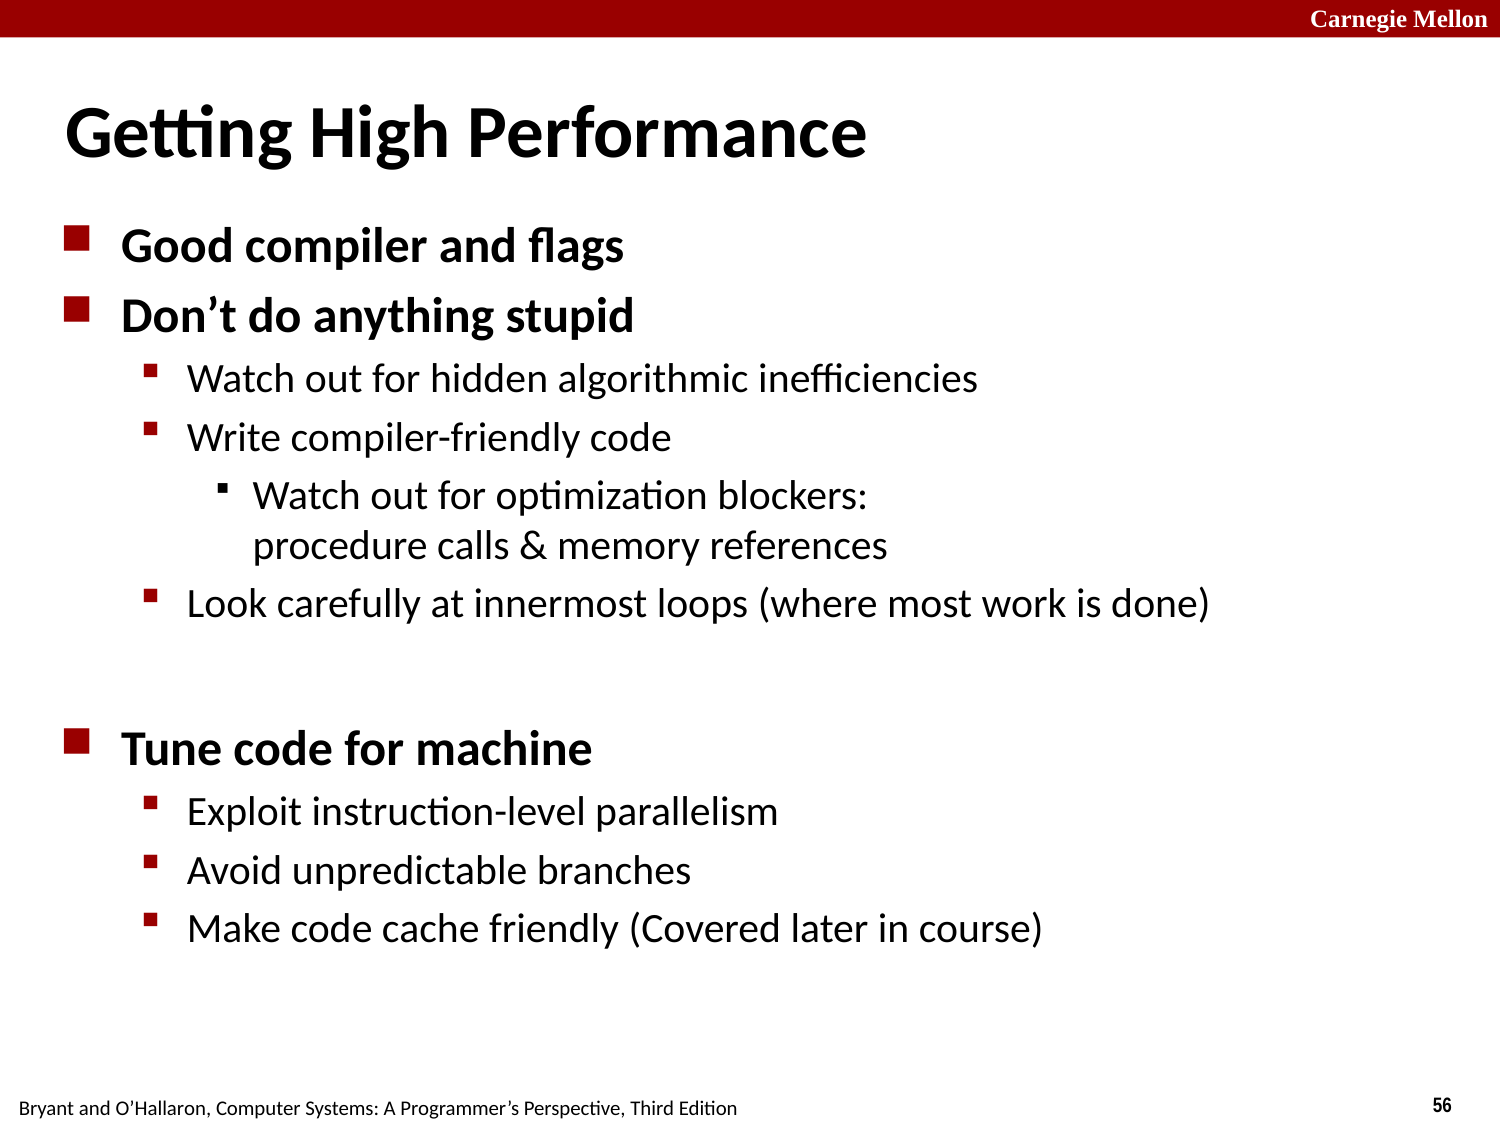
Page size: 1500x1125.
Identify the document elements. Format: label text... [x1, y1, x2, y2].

title Getting High Performance [49, 80, 1288, 176]
list Good compiler and flags Don’t do anything stupid Watch out for hidden algorithmic inefficiencies Write compiler-friendly code Watch out for optimization blockers: procedure calls & memory references Look carefully at innermost loops (where most work is done) Tune code for machine Exploit instruction-level parallelism Avoid unpredictable branches Make code cache friendly (Covered later in course) [49, 205, 1416, 1063]
